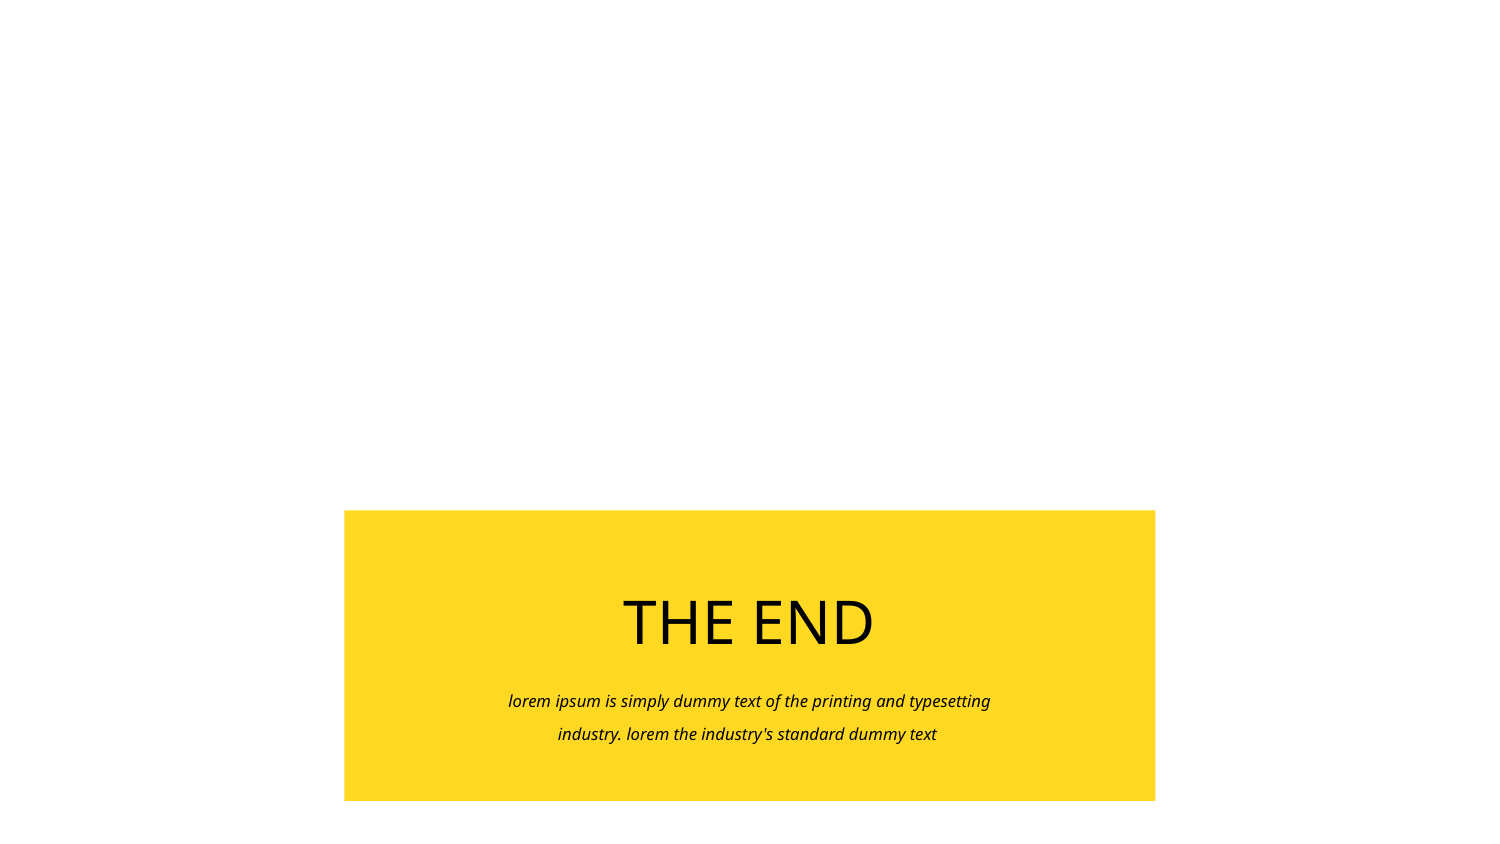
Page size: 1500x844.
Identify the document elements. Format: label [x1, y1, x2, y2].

picture [42, 42, 1458, 801]
